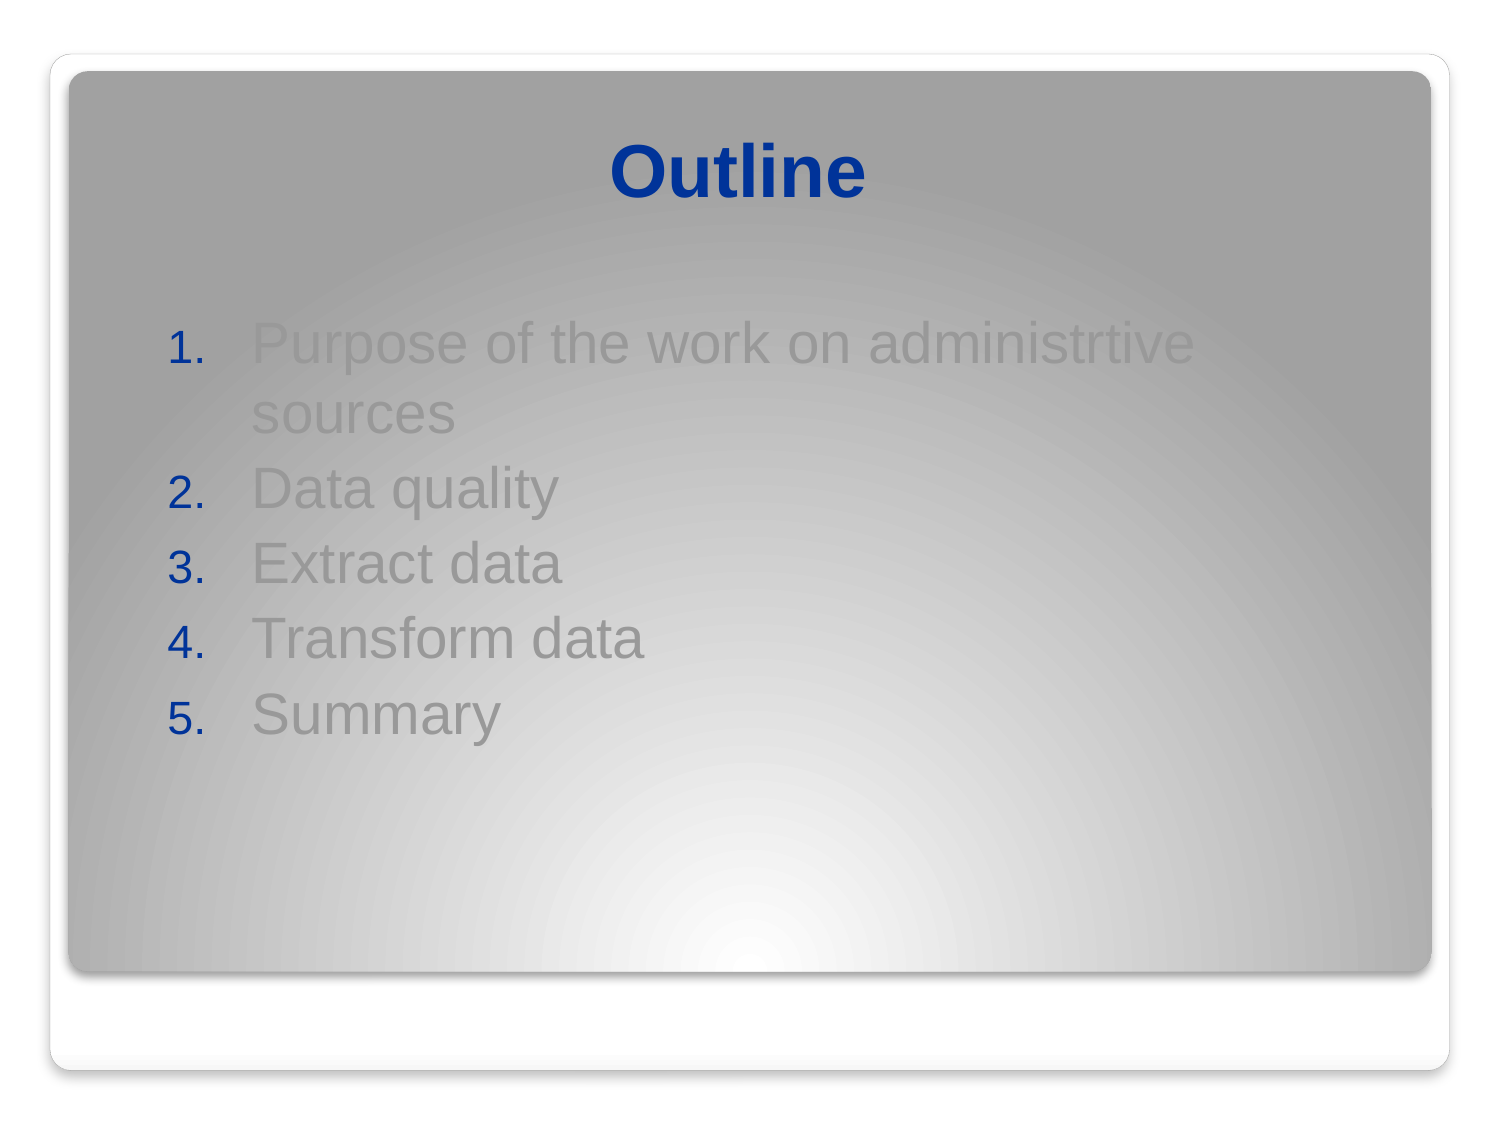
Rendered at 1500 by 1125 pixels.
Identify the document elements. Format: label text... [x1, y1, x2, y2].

title Outline [88, 45, 1388, 220]
list Purpose of the work on administrtive sources Data quality Extract data Transform data Summary [123, 290, 1413, 1083]
